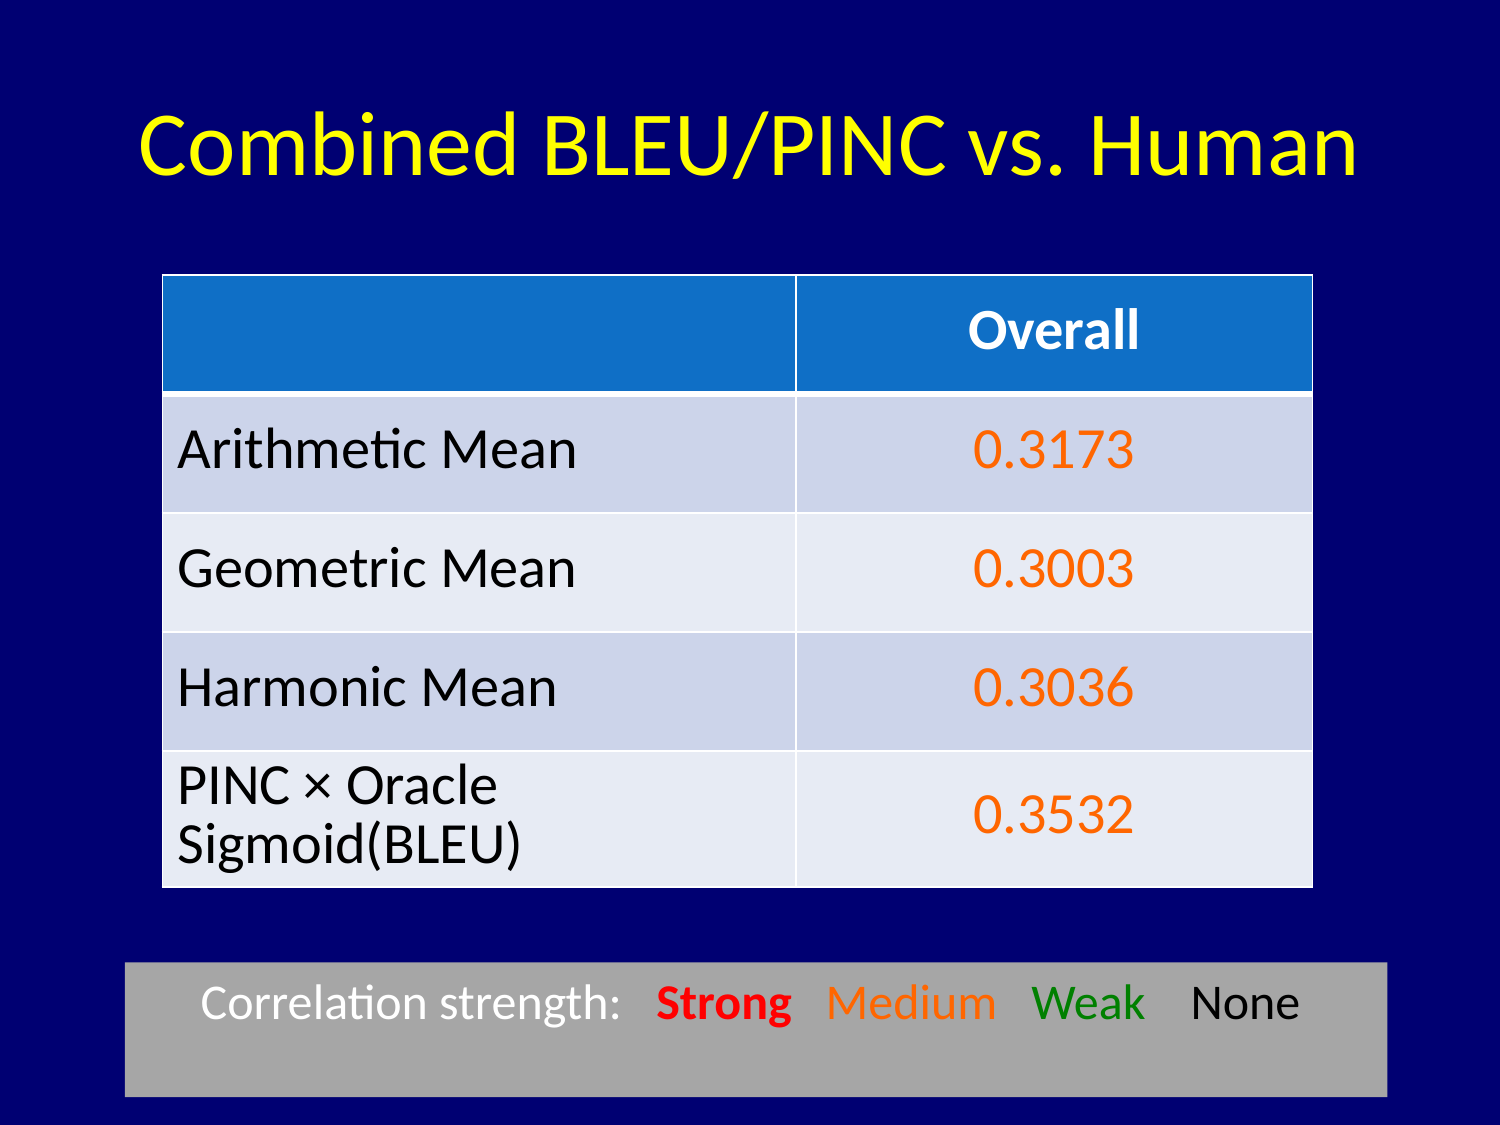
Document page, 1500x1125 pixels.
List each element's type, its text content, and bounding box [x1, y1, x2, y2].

table_cell PINC × Oracle Sigmoid(BLEU) [163, 752, 795, 886]
table_cell Harmonic Mean [163, 633, 795, 750]
table_cell 0.3036 [797, 633, 1312, 750]
table_header [163, 276, 795, 391]
table_cell 0.3173 [797, 397, 1312, 512]
table_cell Arithmetic Mean [163, 397, 795, 512]
table_cell 0.3003 [797, 514, 1312, 631]
table_cell Geometric Mean [163, 514, 795, 631]
table_cell 0.3532 [797, 752, 1312, 886]
table_header Overall [797, 276, 1312, 391]
text_box Correlation strength: Strong Medium Weak None [124, 962, 1388, 1098]
title Combined BLEU/PINC vs. Human [75, 45, 1425, 233]
